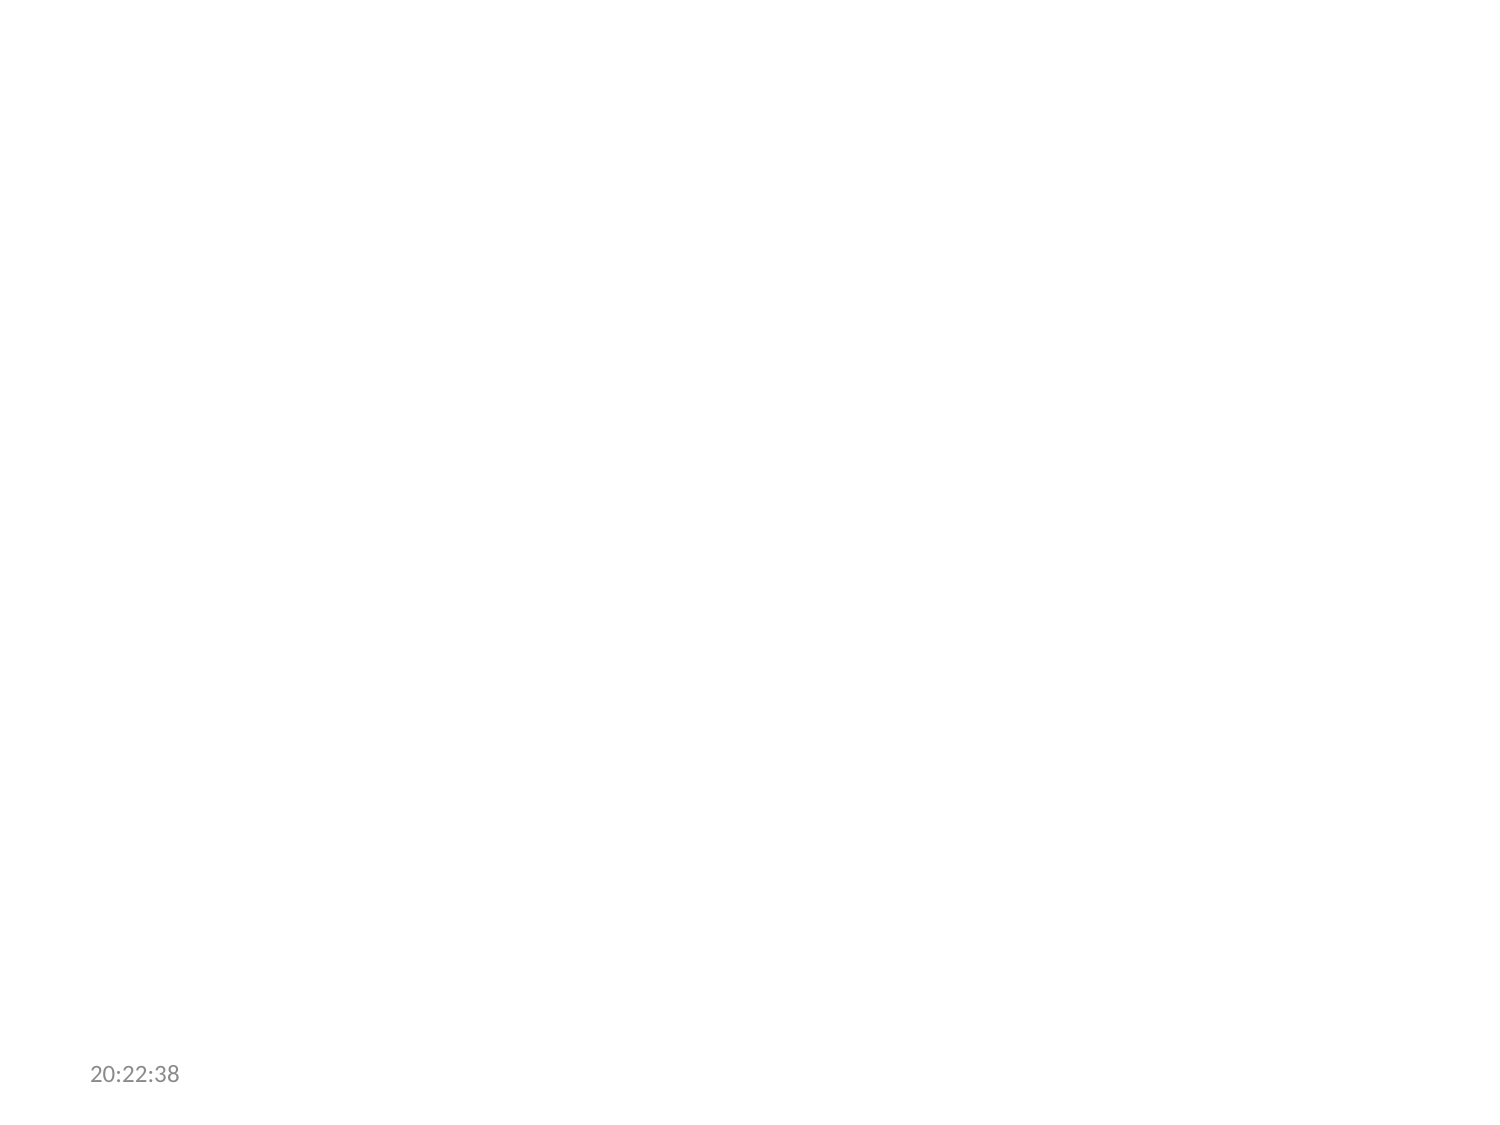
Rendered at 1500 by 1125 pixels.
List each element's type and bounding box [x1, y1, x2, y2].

slide_number [75, 1042, 425, 1103]
